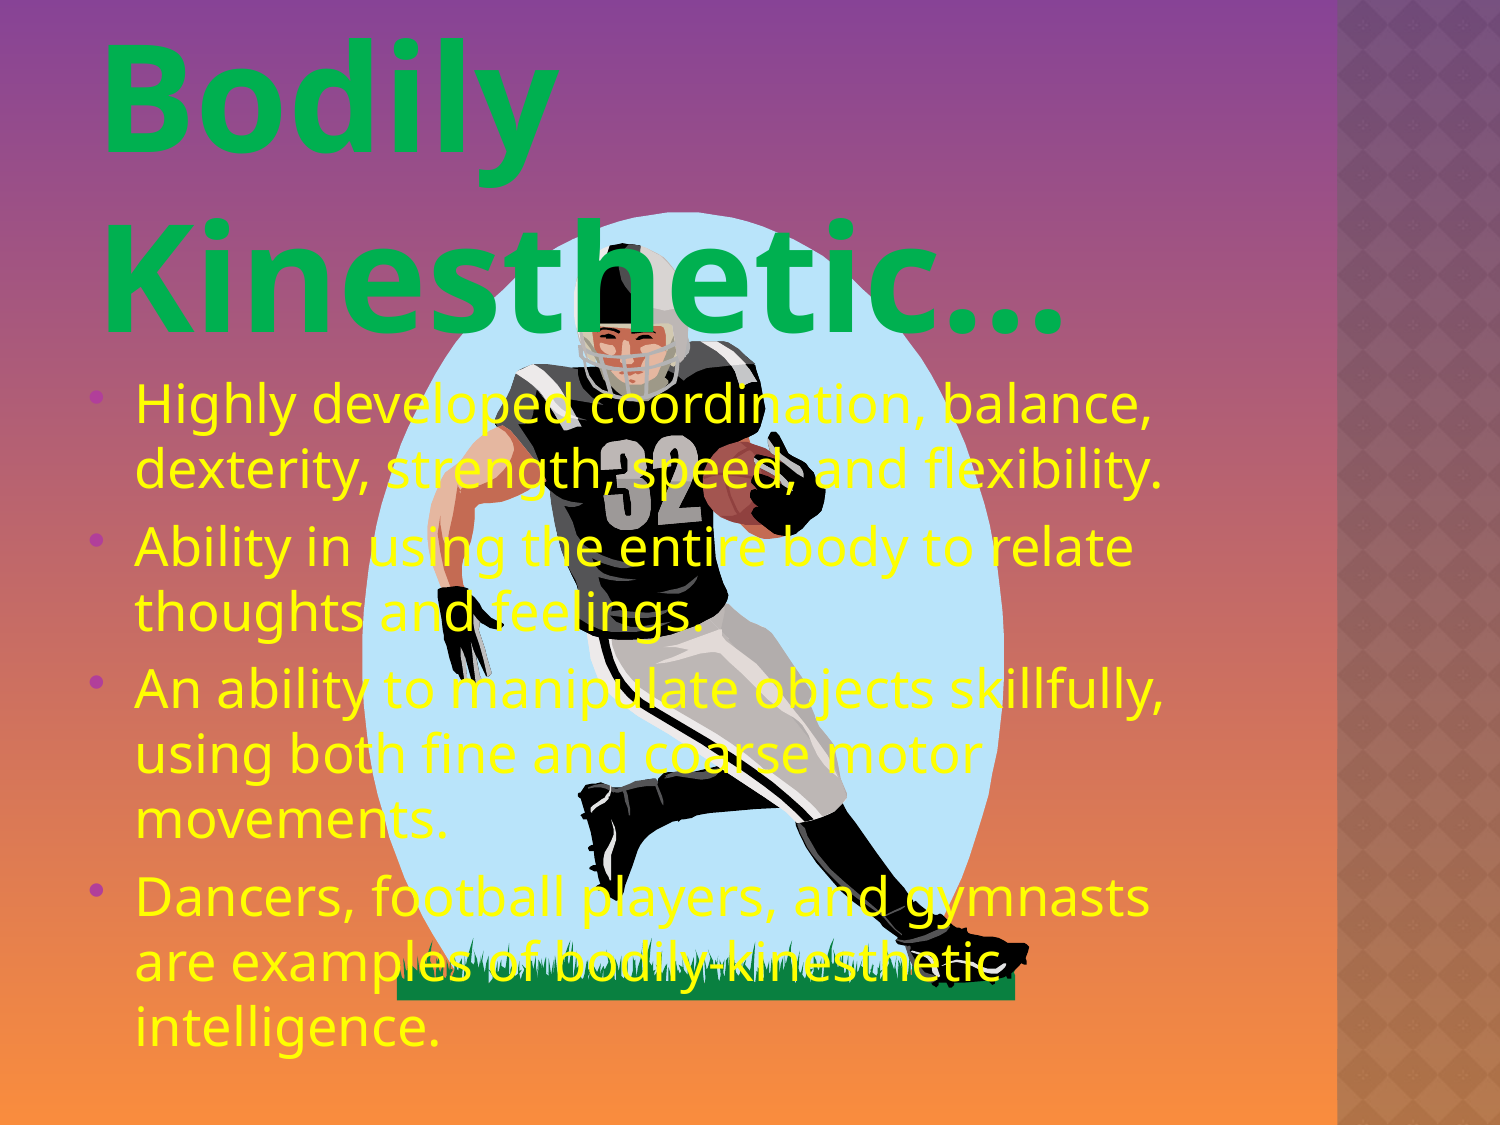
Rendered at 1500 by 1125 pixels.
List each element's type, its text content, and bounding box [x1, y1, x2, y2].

title Bodily Kinesthetic… [87, 174, 1275, 363]
list Highly developed coordination, balance, dexterity, strength, speed, and flexibility. Ability in using the entire body to relate thoughts and feelings. An ability to manipulate objects skillfully, using both fine and coarse motor movements. Dancers, football players, and gymnasts are examples of bodily-kinesthetic intelligence. [75, 362, 1263, 1125]
picture [362, 212, 1030, 1001]
